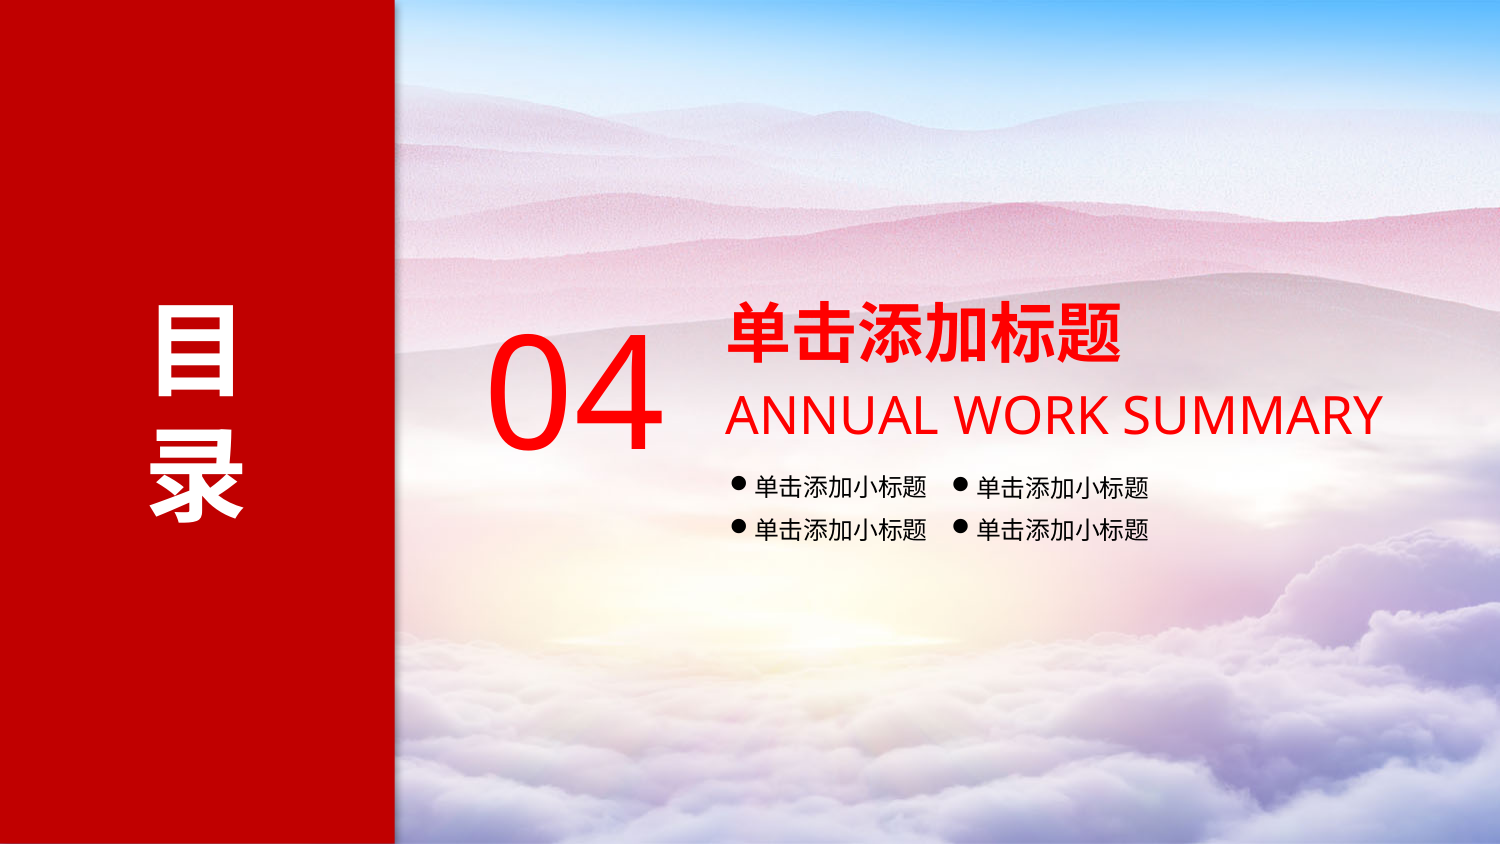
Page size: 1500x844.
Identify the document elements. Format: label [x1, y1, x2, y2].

text_box [0, 0, 395, 844]
picture [395, 0, 1500, 844]
